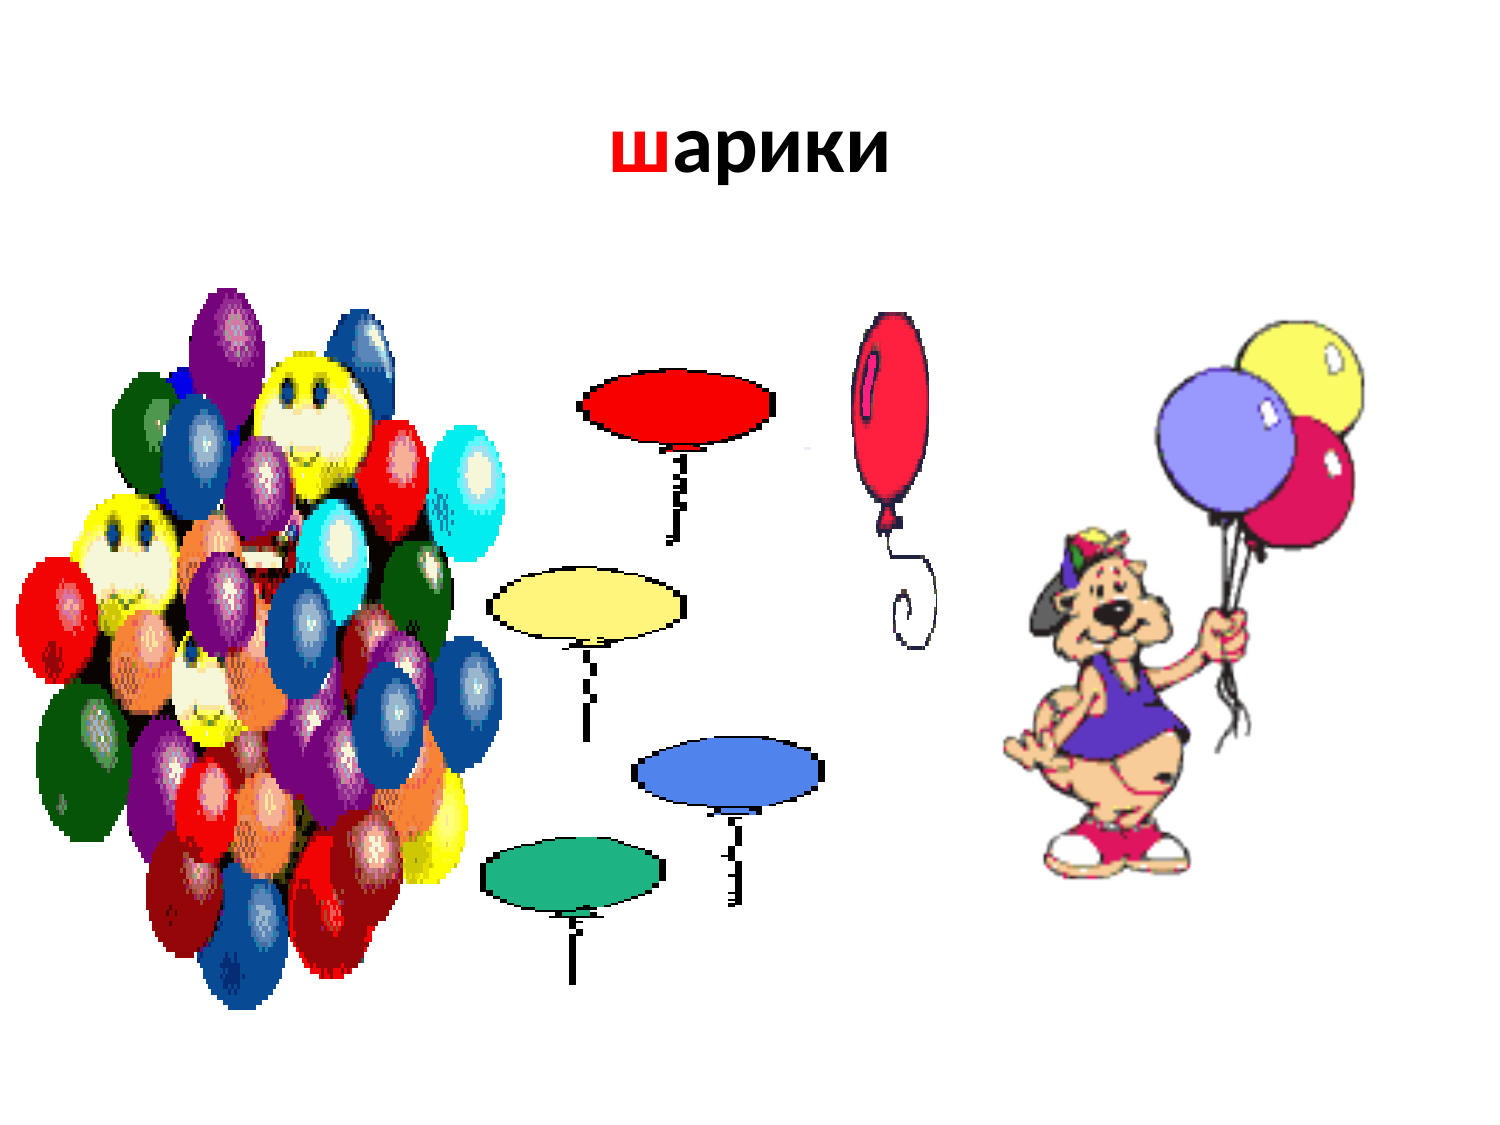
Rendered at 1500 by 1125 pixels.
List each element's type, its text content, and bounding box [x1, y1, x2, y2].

title шарики [75, 45, 1425, 233]
picture [0, 234, 977, 1032]
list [984, 292, 1386, 915]
